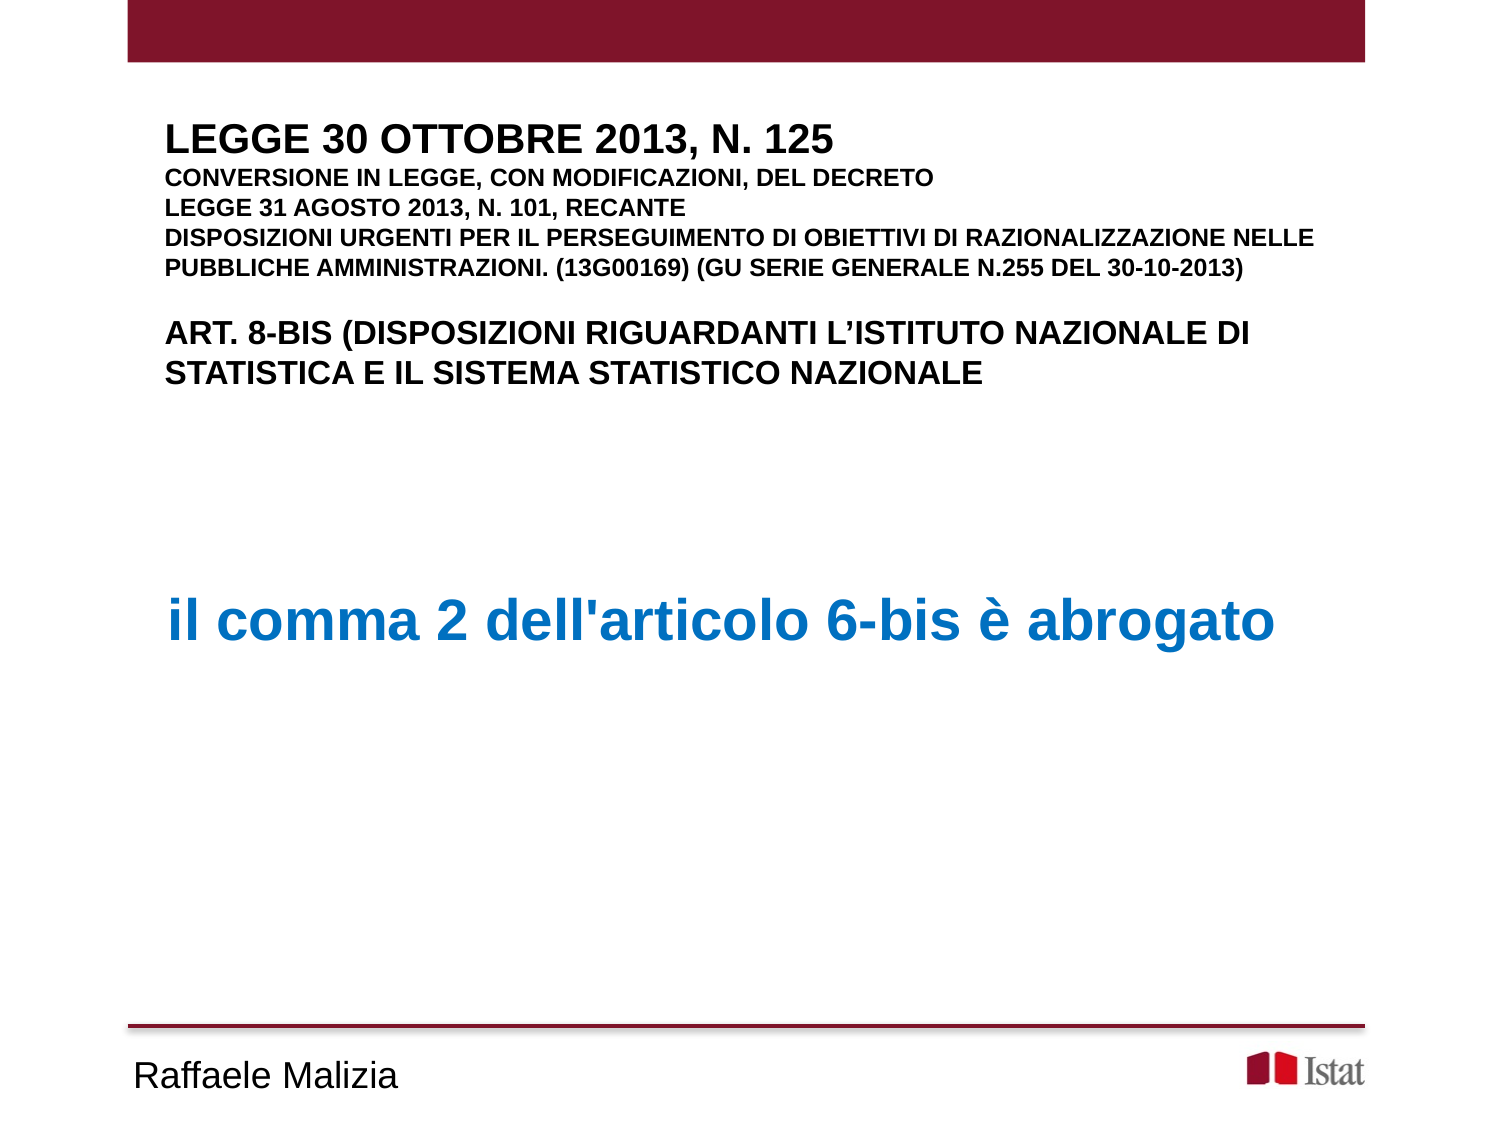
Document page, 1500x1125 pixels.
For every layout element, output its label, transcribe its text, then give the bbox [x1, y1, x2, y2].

title LEGGE 30 ottobre 2013, n. 125 Conversione in legge, con modificazioni, del decreto legge 31 agosto 2013, n. 101, recante disposizioni urgenti per il perseguimento di obiettivi di razionalizzazione nelle pubbliche amministrazioni. (13G00169) (GU Serie Generale n.255 del 30-10-2013) Art. 8-bis (Disposizioni riguardanti L’ISTITUTO NAZIONALE DI STATISTICA E IL SISTEMA STATISTICO NAZIONALE [149, 104, 1425, 477]
text_box Raffaele Malizia [118, 1043, 619, 1104]
picture [1239, 1041, 1373, 1096]
list il comma 2 dell'articolo 6-bis è abrogato [152, 413, 1428, 660]
